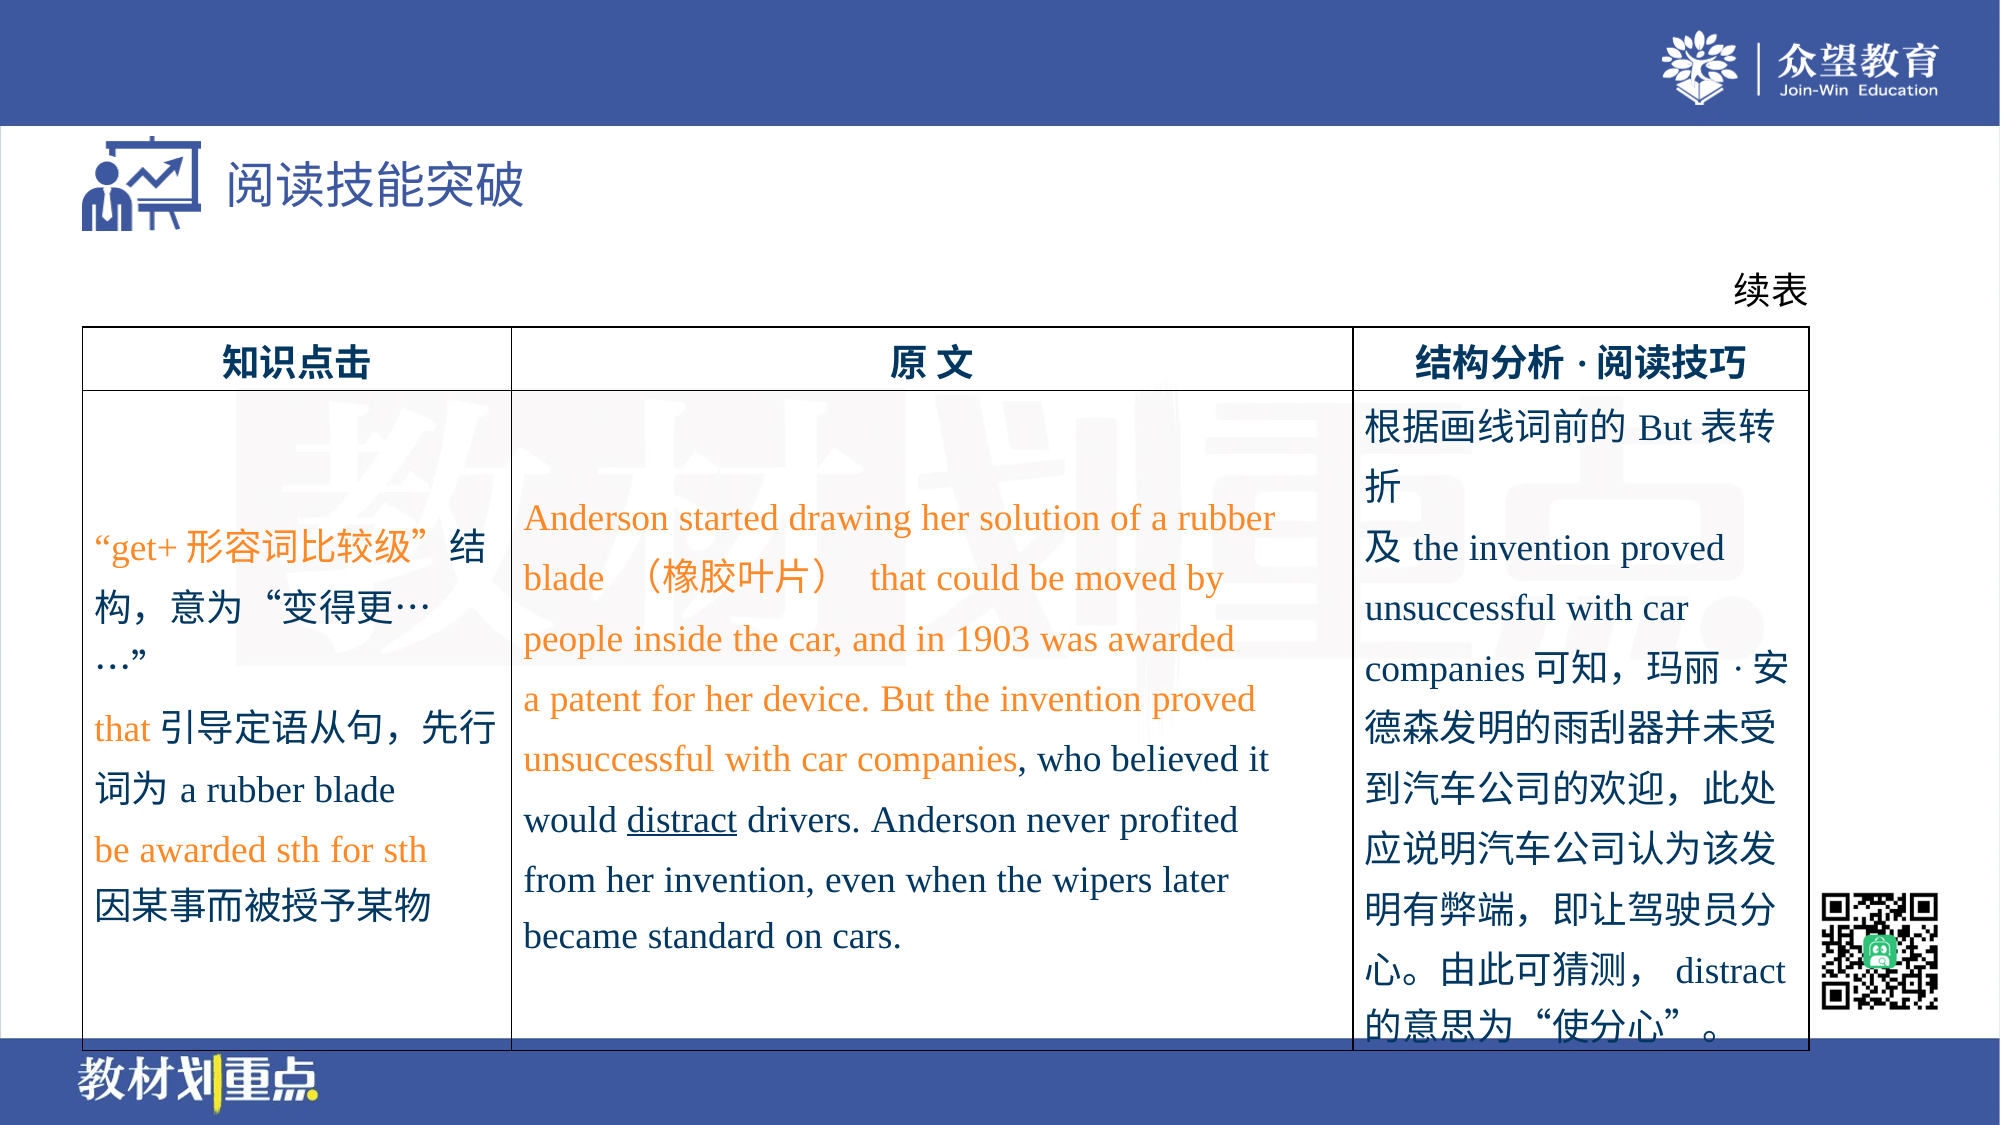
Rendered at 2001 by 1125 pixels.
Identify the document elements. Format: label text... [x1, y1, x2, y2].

text_box 续表 [1733, 247, 1809, 312]
table_cell Anderson started drawing her solution of a rubber blade （橡胶叶片） that could be moved by people inside the car, and in 1903 was awarded a patent for her device. But the invention proved unsuccessful with car companies, who believed it would distract drivers. Anderson never profited from her invention, even when the wipers later became standard on cars. [512, 391, 1352, 1050]
picture [0, 0, 2000, 1125]
table_header 知识点击 [83, 328, 511, 390]
table_header 结构分析·阅读技巧 [1354, 328, 1808, 390]
table_header 原 文 [512, 328, 1352, 390]
table_cell 根据画线词前的But表转折 及the invention proved unsuccessful with car companies可知，玛丽·安 德森发明的雨刮器并未受 到汽车公司的欢迎，此处 应说明汽车公司认为该发 明有弊端，即让驾驶员分 心。由此可猜测，distract 的意思为“使分心”。 [1354, 391, 1808, 1050]
table_cell “get+形容词比较级”结 构，意为“变得更……” that引导定语从句，先行 词为a rubber blade be awarded sth for sth 因某事而被授予某物 [83, 391, 511, 1050]
